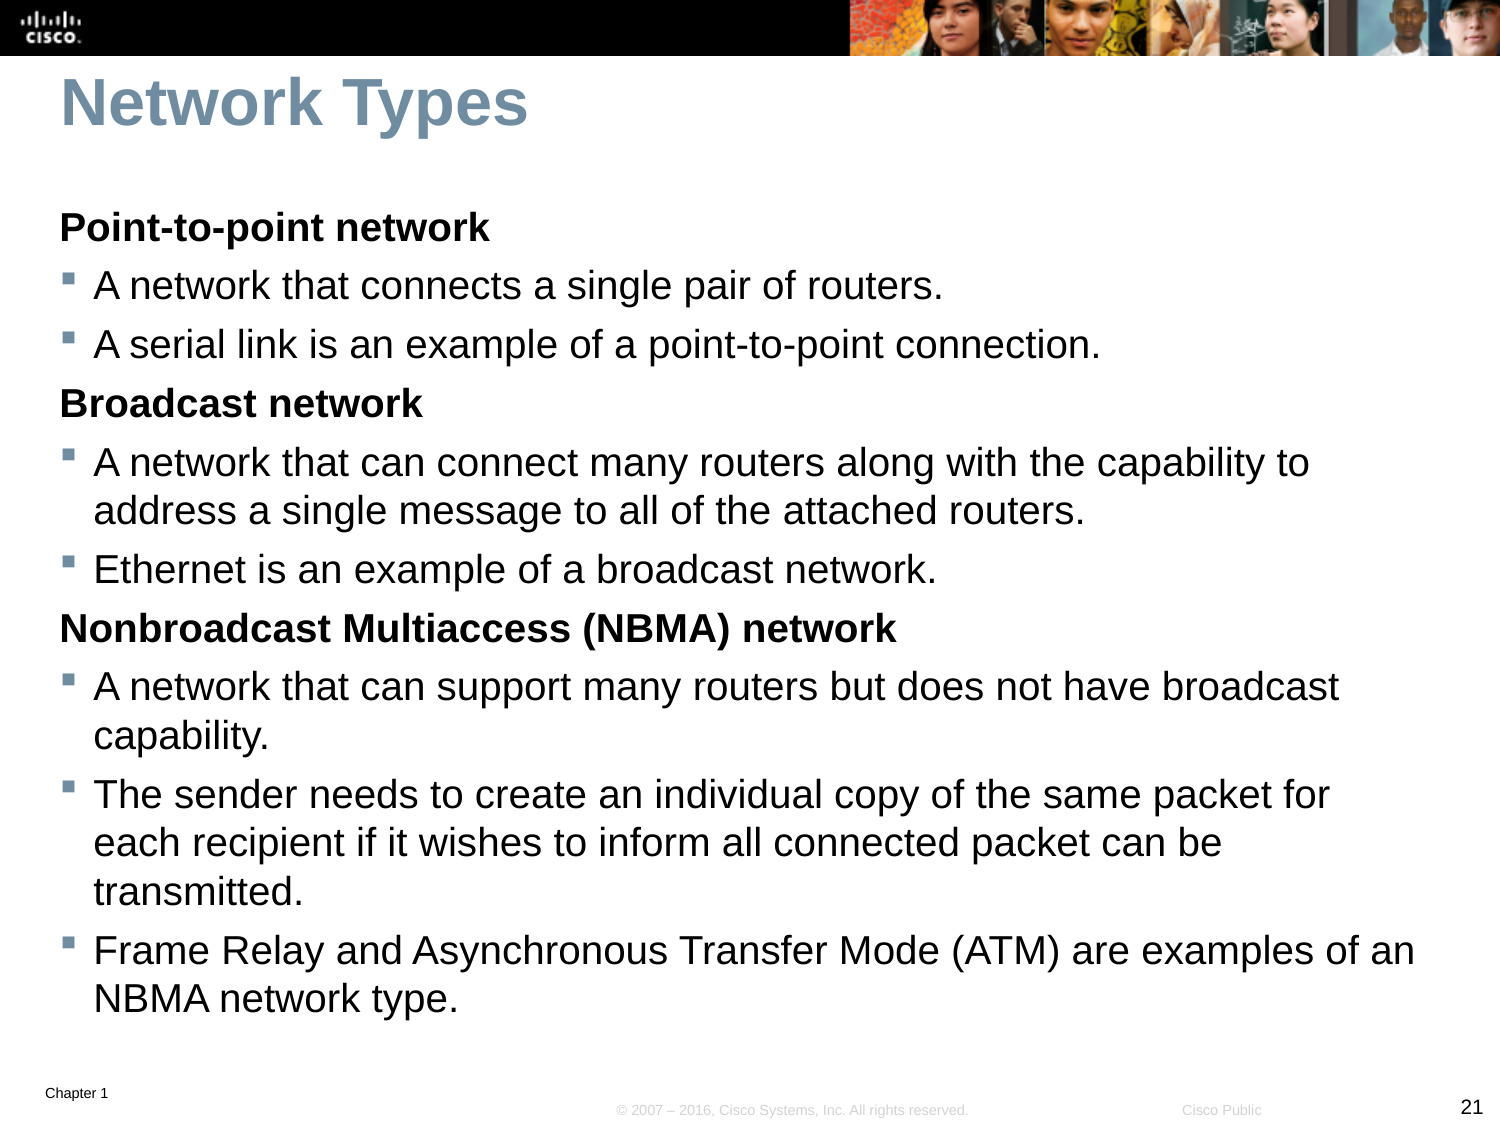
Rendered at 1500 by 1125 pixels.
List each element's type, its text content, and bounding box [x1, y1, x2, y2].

picture [0, 0, 1500, 56]
title Network Types [45, 59, 1444, 182]
list Point-to-point network A network that connects a single pair of routers. A serial link is an example of a point-to-point connection. Broadcast network A network that can connect many routers along with the capability to address a single message to all of the attached routers. Ethernet is an example of a broadcast network. Nonbroadcast Multiaccess (NBMA) network A network that can support many routers but does not have broadcast capability. The sender needs to create an individual copy of the same packet for each recipient if it wishes to inform all connected packet can be transmitted. Frame Relay and Asynchronous Transfer Mode (ATM) are examples of an NBMA network type. [45, 193, 1444, 1037]
